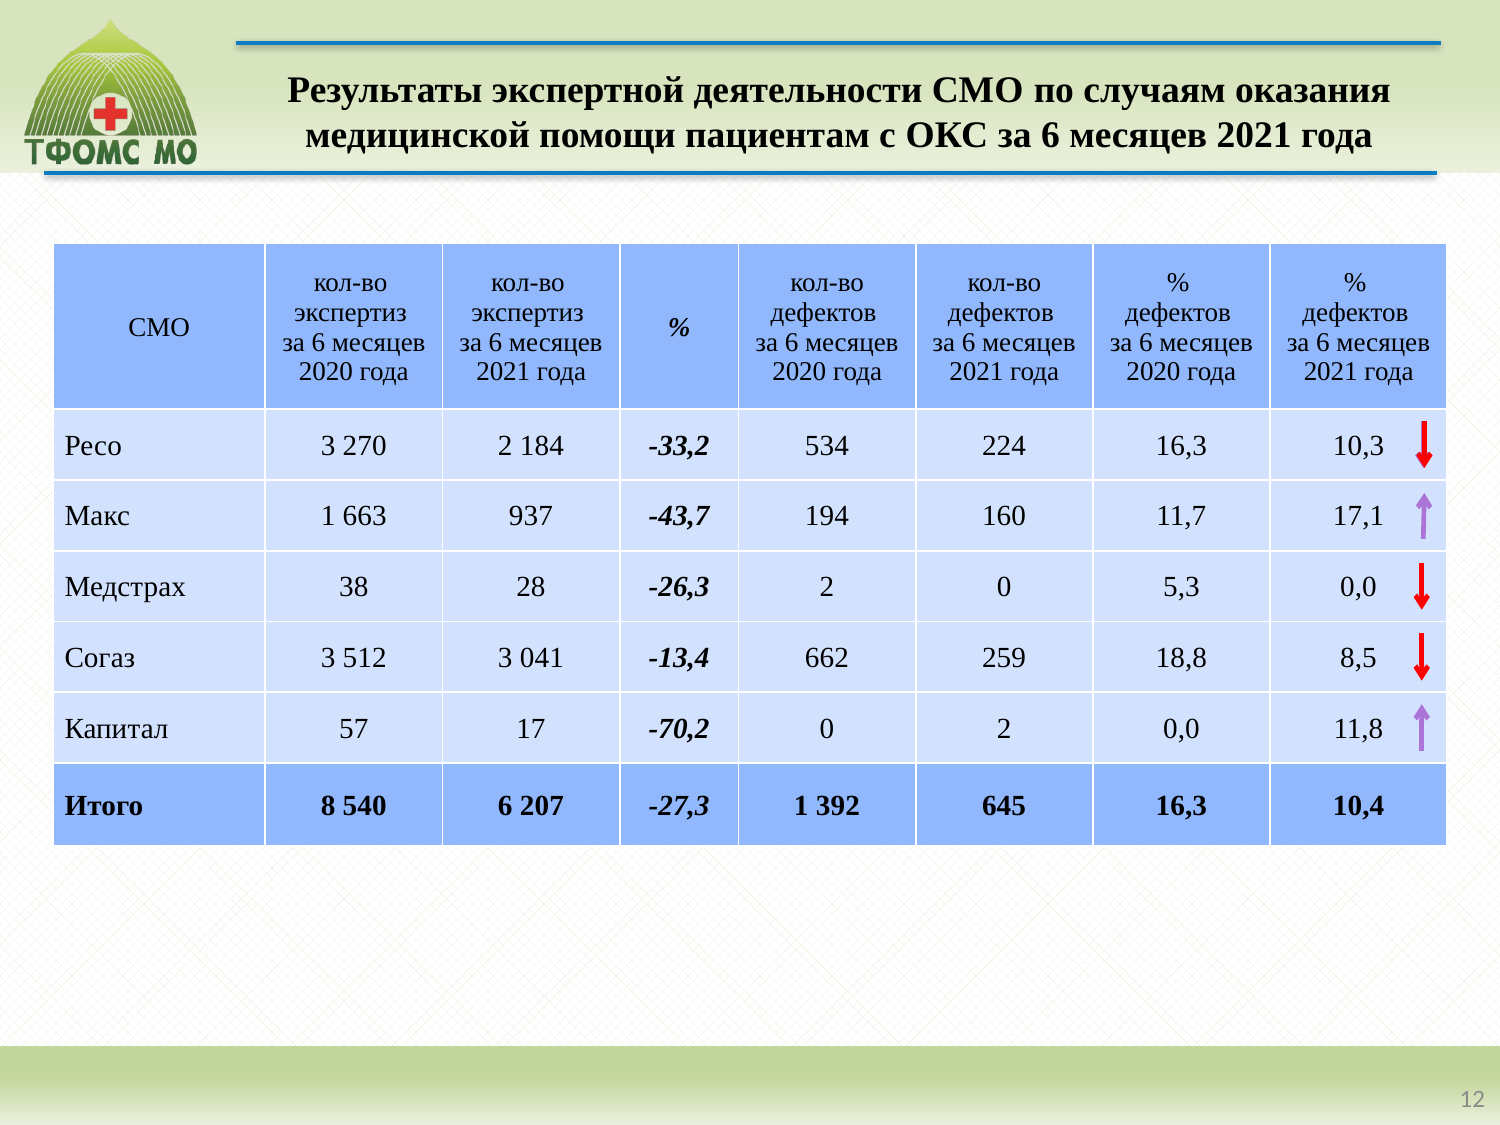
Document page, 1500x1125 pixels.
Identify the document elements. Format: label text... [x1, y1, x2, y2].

table_cell 10,3 [1271, 410, 1446, 479]
table_cell -13,4 [621, 622, 738, 691]
table_header кол-во дефектов за 6 месяцев 2020 года [739, 244, 915, 408]
table_cell 3 512 [266, 622, 442, 691]
table_header кол-во экспертиз за 6 месяцев 2021 года [443, 244, 619, 408]
table_cell -43,7 [621, 481, 738, 550]
table_cell 1 392 [739, 764, 915, 845]
table_cell 937 [443, 481, 619, 550]
table_header % дефектов за 6 месяцев 2021 года [1271, 244, 1446, 408]
text_box Результаты экспертной деятельности СМО по случаям оказания медицинской помощи пациентам с ОКС за 6 месяцев 2021 года [202, 58, 1500, 163]
table_cell Ресо [54, 410, 264, 479]
table_cell 2 [917, 693, 1092, 762]
table_cell 28 [443, 552, 619, 621]
table_header кол-во экспертиз за 6 месяцев 2020 года [266, 244, 442, 408]
table_cell 5,3 [1094, 552, 1269, 621]
table_cell 8,5 [1271, 622, 1446, 691]
table_cell Согаз [54, 622, 264, 691]
table_cell 160 [917, 481, 1092, 550]
table_cell 0 [917, 552, 1092, 621]
table_cell 11,7 [1094, 481, 1269, 550]
table_cell Капитал [54, 693, 264, 762]
table_header СМО [54, 244, 264, 408]
table_cell 0,0 [1271, 552, 1446, 621]
table_cell 645 [917, 764, 1092, 845]
table_cell Итого [54, 764, 264, 845]
table_cell 18,8 [1094, 622, 1269, 691]
table_header кол-во дефектов за 6 месяцев 2021 года [917, 244, 1092, 408]
table_cell 16,3 [1094, 410, 1269, 479]
table_cell 194 [739, 481, 915, 550]
table_cell 259 [917, 622, 1092, 691]
table_cell 10,4 [1271, 764, 1446, 845]
table_cell 3 270 [266, 410, 442, 479]
table_cell -33,2 [621, 410, 738, 479]
table_cell 17 [443, 693, 619, 762]
table_cell 534 [739, 410, 915, 479]
table_header % [621, 244, 738, 408]
picture [23, 16, 197, 165]
table_cell 38 [266, 552, 442, 621]
table_cell 2 [739, 552, 915, 621]
text_box [0, 1045, 1500, 1125]
table_cell 0,0 [1094, 693, 1269, 762]
table_cell 662 [739, 622, 915, 691]
table_cell -70,2 [621, 693, 738, 762]
table_cell Медстрах [54, 552, 264, 621]
table_cell 57 [266, 693, 442, 762]
table_cell 3 041 [443, 622, 619, 691]
table_cell -27,3 [621, 764, 738, 845]
table_cell 224 [917, 410, 1092, 479]
text_box 12 [1149, 1067, 1500, 1125]
table_cell 11,8 [1271, 693, 1446, 762]
table_cell 1 663 [266, 481, 442, 550]
table_cell 16,3 [1094, 764, 1269, 845]
table_header % дефектов за 6 месяцев 2020 года [1094, 244, 1269, 408]
text_box [0, 0, 1500, 175]
table_cell 6 207 [443, 764, 619, 845]
table_cell 8 540 [266, 764, 442, 845]
table_cell -26,3 [621, 552, 738, 621]
table_cell 2 184 [443, 410, 619, 479]
table_cell Макс [54, 481, 264, 550]
table_cell 0 [739, 693, 915, 762]
table_cell 17,1 [1271, 481, 1446, 550]
